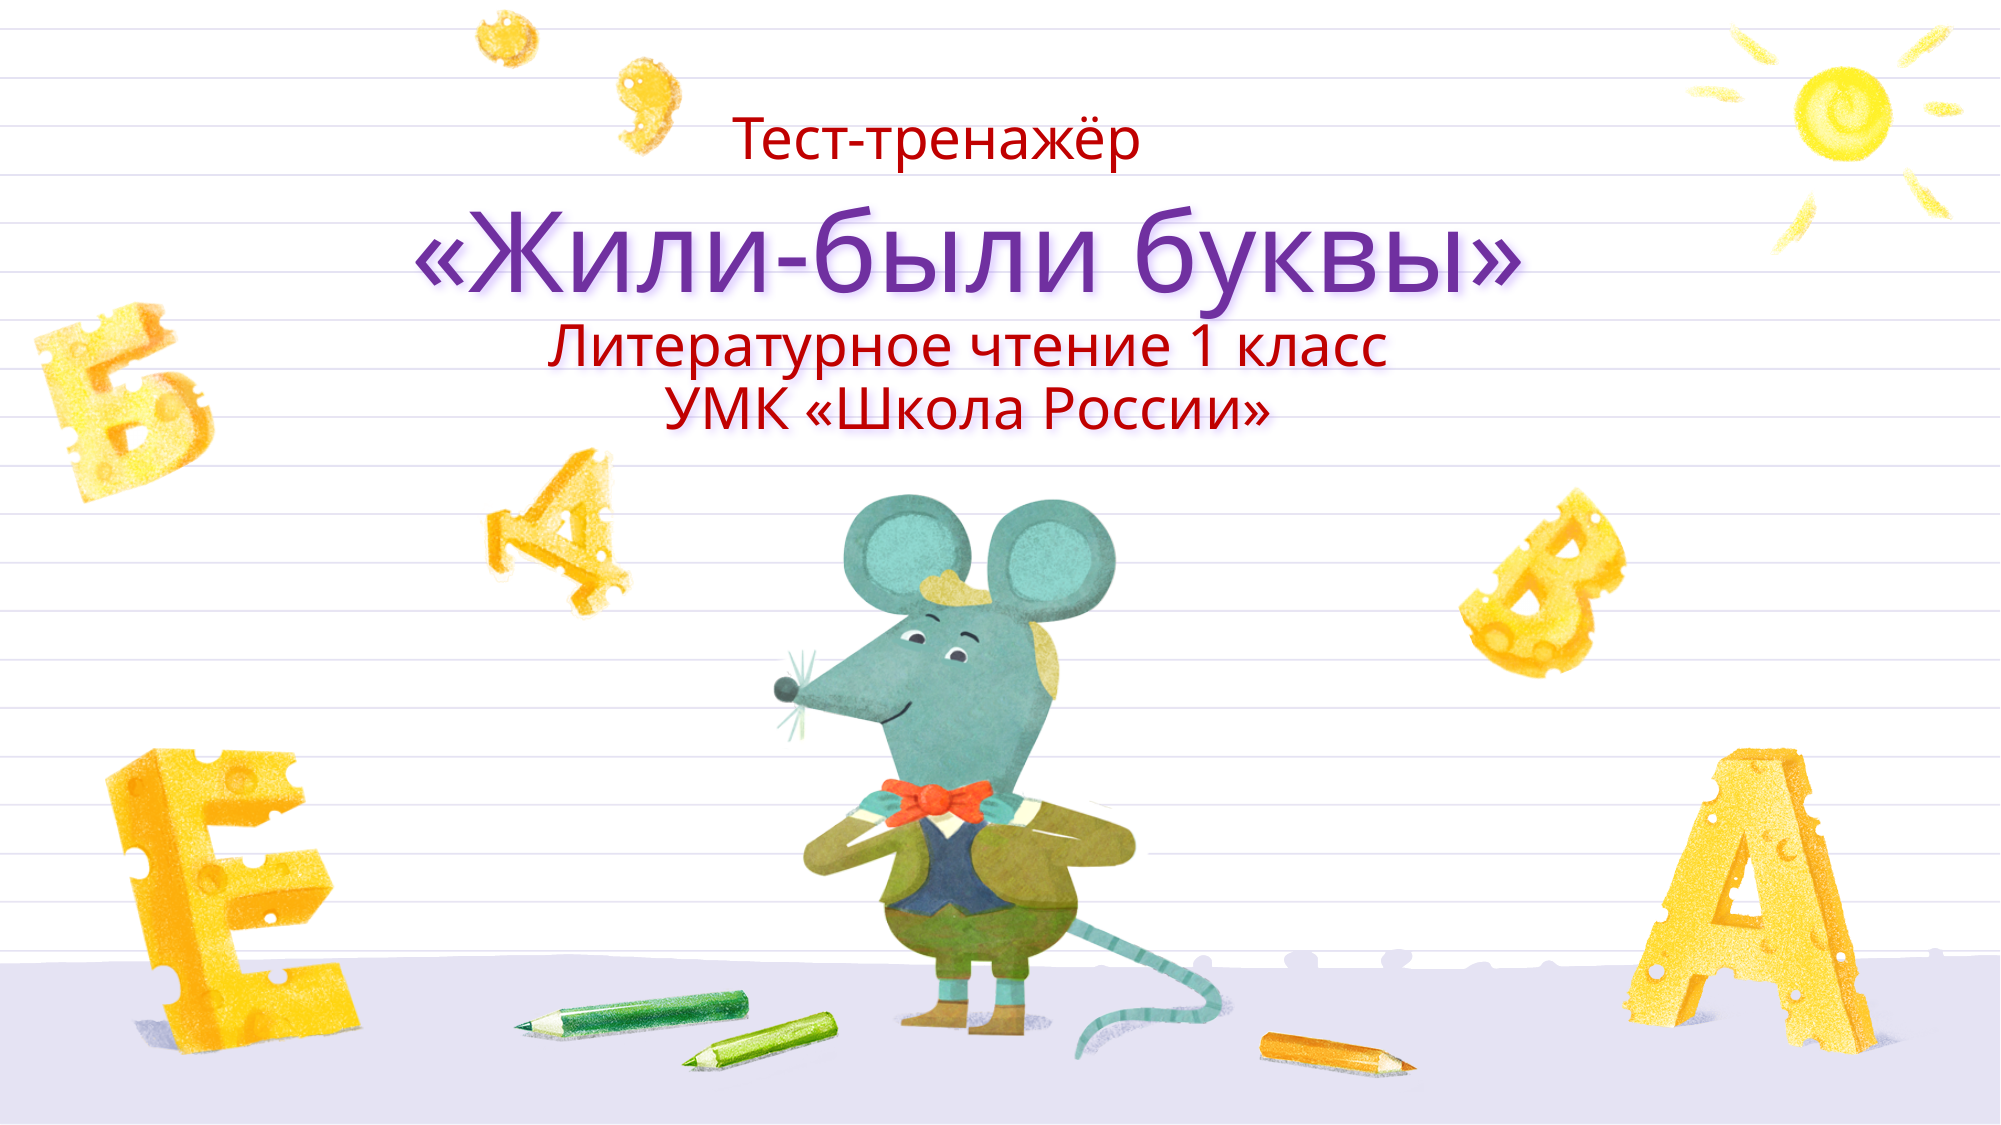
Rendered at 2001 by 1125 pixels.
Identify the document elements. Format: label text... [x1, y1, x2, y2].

text_box Тест-тренажёр [464, 101, 1410, 171]
picture [1685, 21, 1964, 255]
picture [477, 468, 634, 622]
picture [5, 277, 218, 516]
picture [105, 748, 364, 1055]
picture [1434, 479, 1657, 699]
picture [1619, 747, 1939, 1055]
title «Жили-были буквы» Литературное чтение 1 класс УМК «Школа России» [218, 175, 1719, 463]
picture [455, 0, 691, 101]
picture [513, 494, 1424, 1093]
